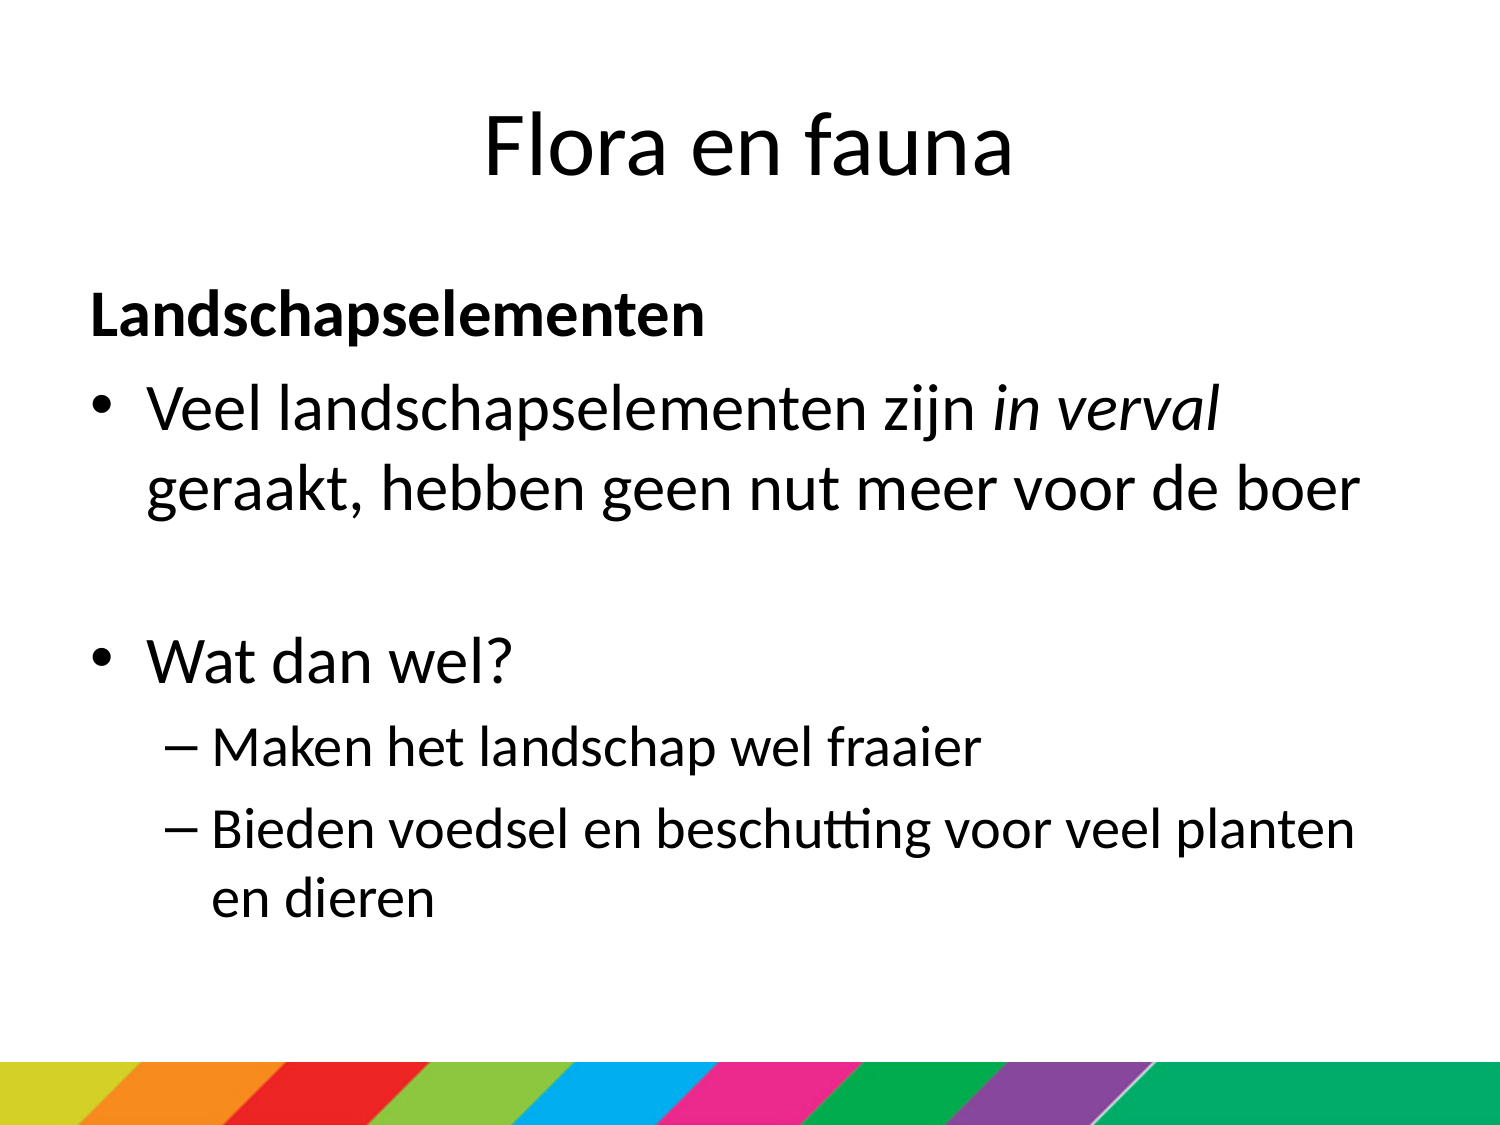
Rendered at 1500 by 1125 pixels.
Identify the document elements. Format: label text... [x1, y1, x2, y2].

picture [656, 1062, 1500, 1125]
list Landschapselementen Veel landschapselementen zijn in verval geraakt, hebben geen nut meer voor de boer Wat dan wel? Maken het landschap wel fraaier Bieden voedsel en beschutting voor veel planten en dieren [75, 262, 1425, 1005]
title Flora en fauna [75, 45, 1425, 233]
picture [0, 1062, 574, 1125]
